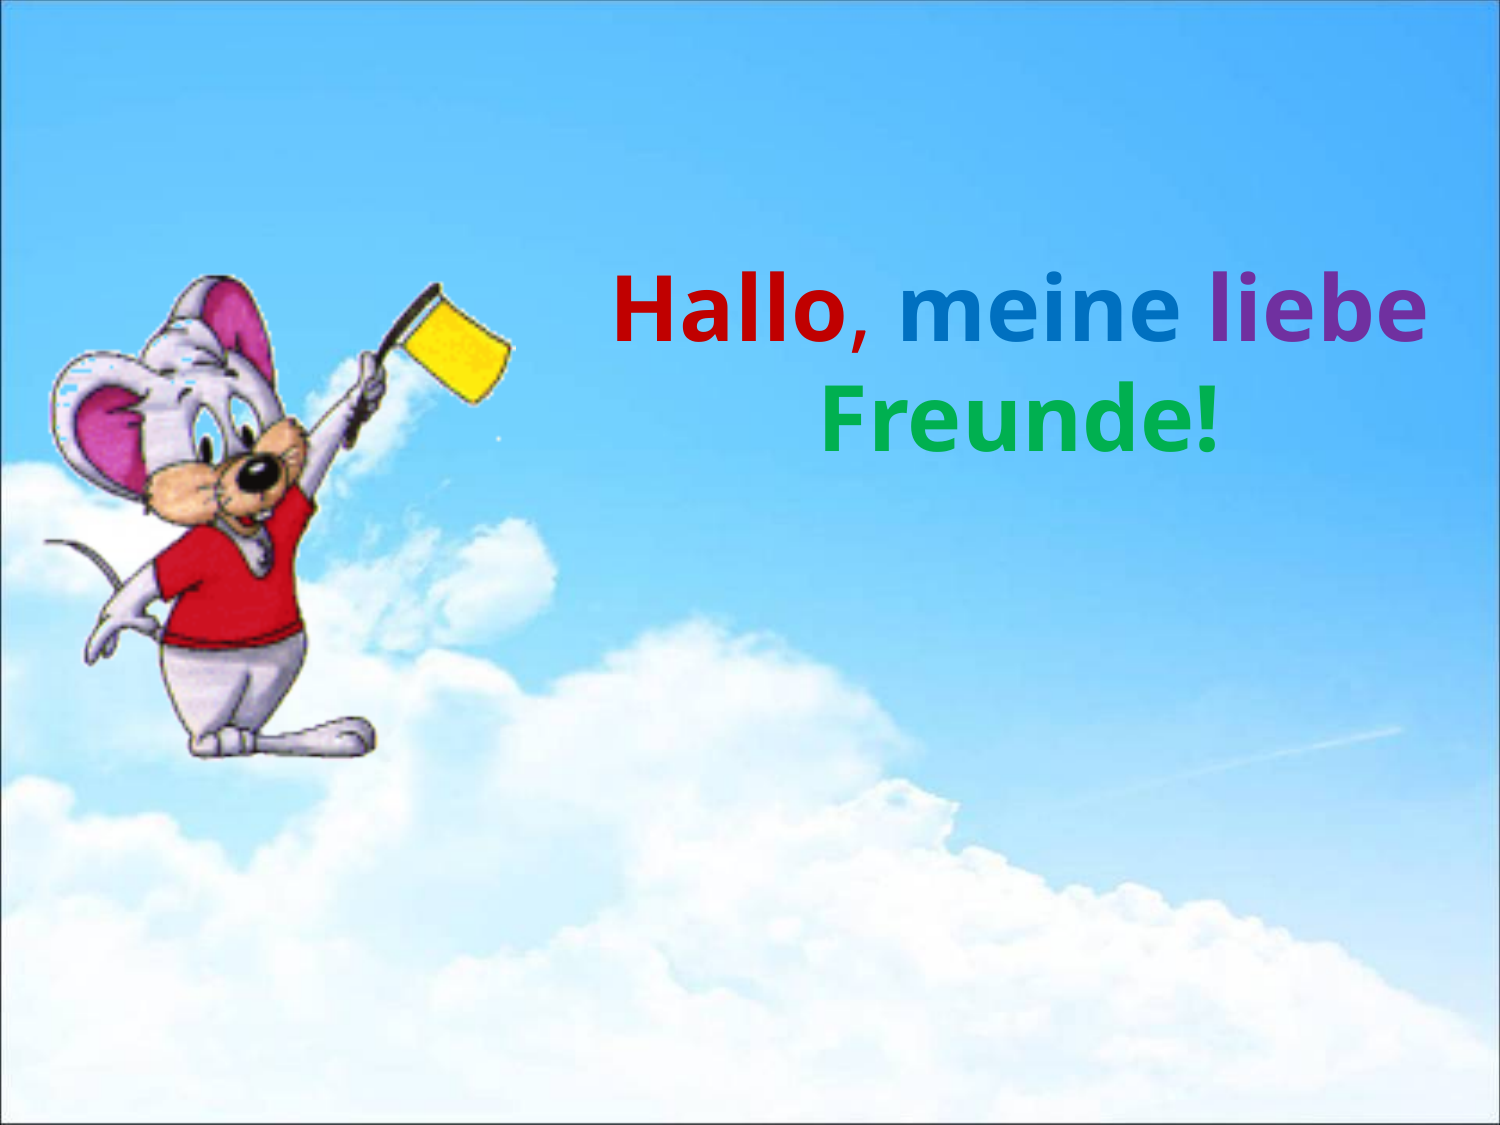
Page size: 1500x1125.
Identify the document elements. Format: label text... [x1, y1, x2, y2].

title Hallo, meine liebe Freunde! [562, 239, 1477, 481]
picture [0, 0, 1500, 1125]
